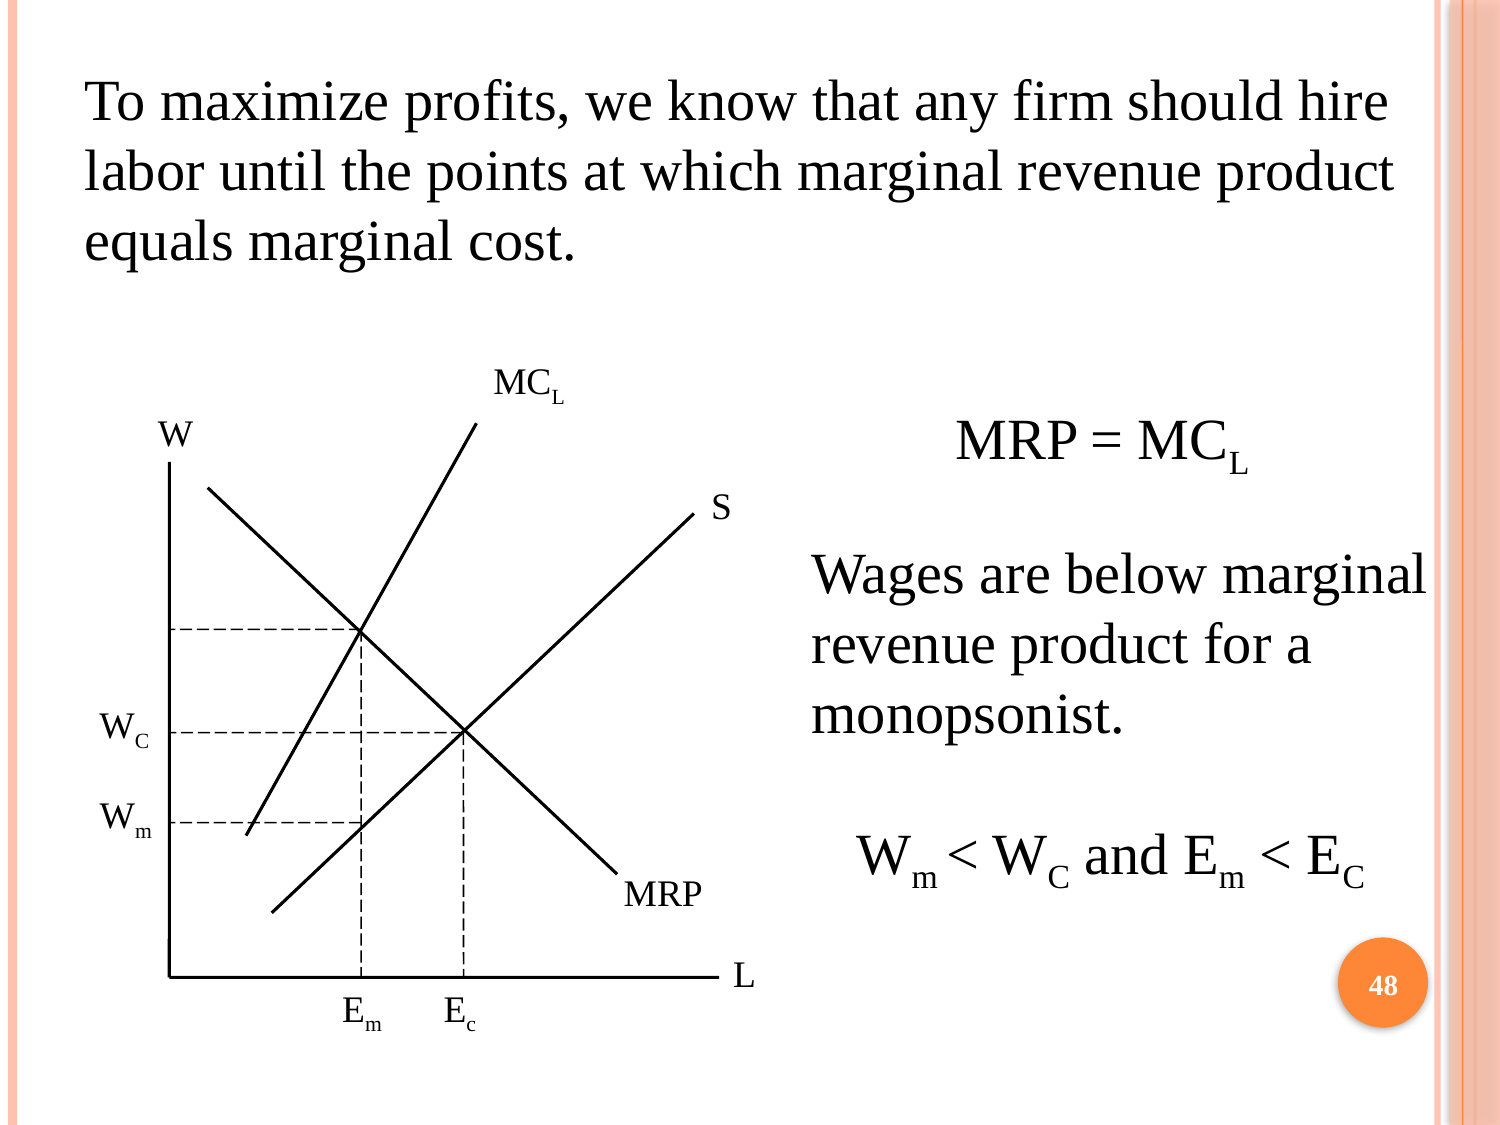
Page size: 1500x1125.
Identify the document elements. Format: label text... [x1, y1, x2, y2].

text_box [79, 349, 774, 1044]
text_box Wages are below marginal revenue product for a monopsonist. [796, 527, 1471, 753]
slide_number 48 [1333, 940, 1434, 1026]
text_box MRP = MCL [940, 393, 1265, 489]
text_box To maximize profits, we know that any firm should hire labor until the points at which marginal revenue product equals marginal cost. [70, 54, 1430, 280]
text_box Wm < WC and Em < EC [842, 808, 1381, 903]
